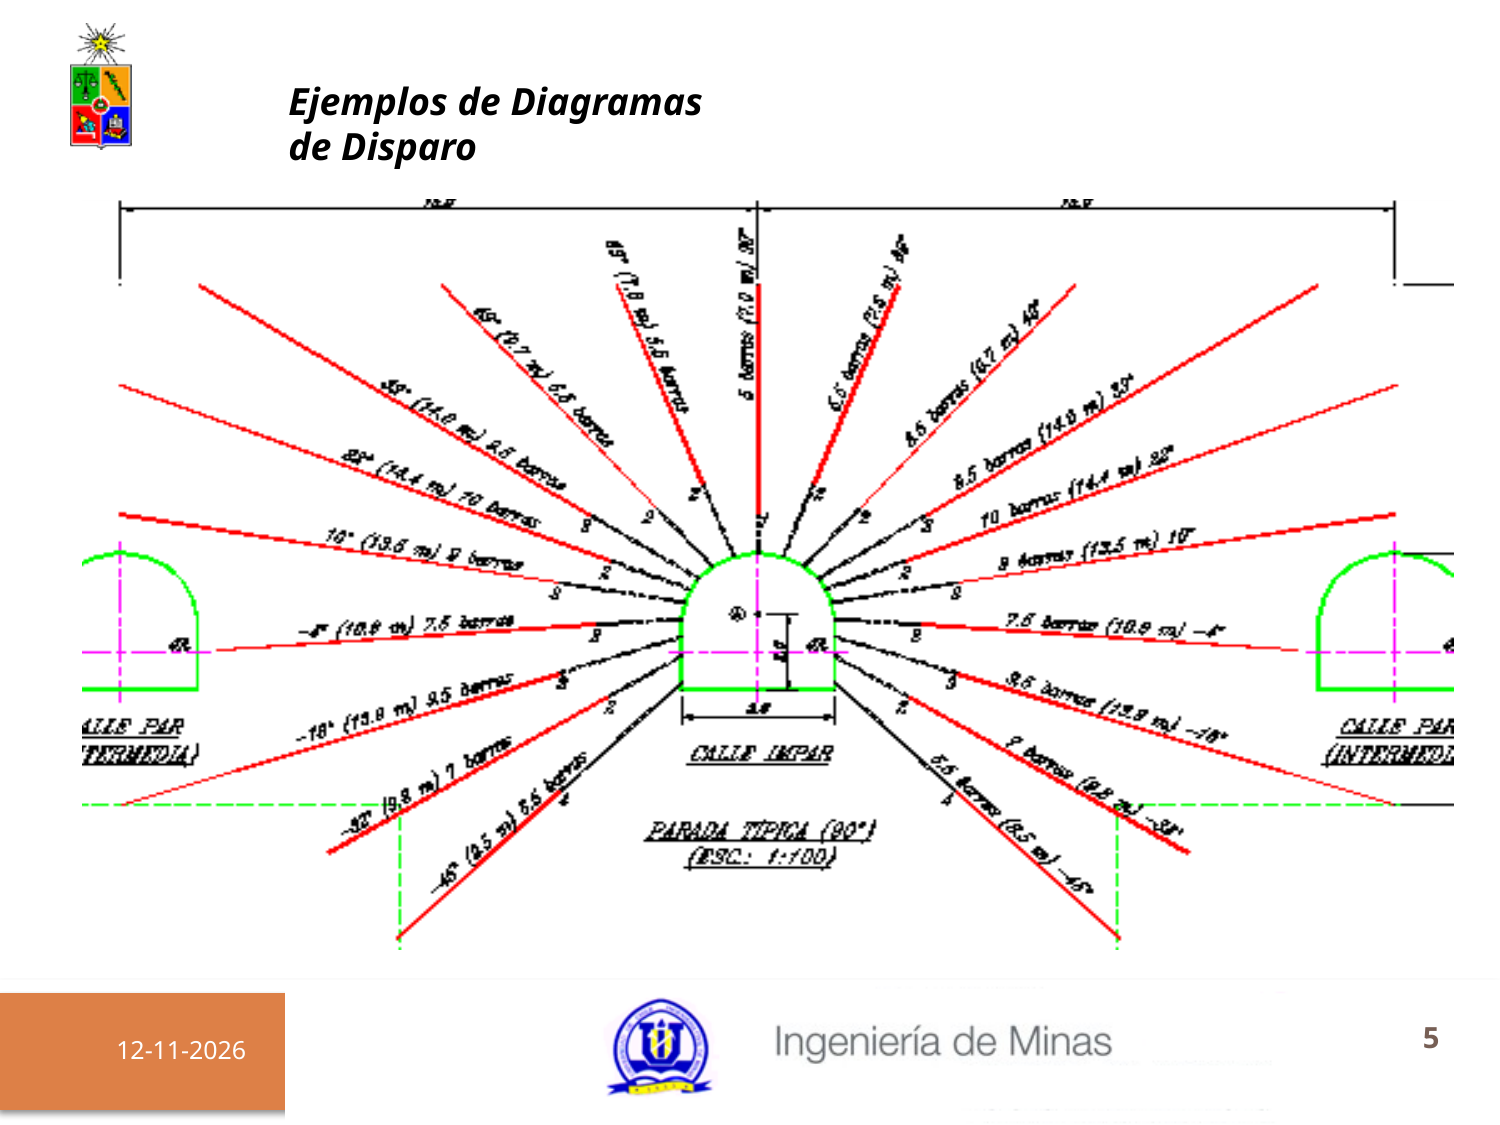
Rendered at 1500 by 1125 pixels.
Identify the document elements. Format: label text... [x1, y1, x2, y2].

text_box Ejemplos de Diagramas de Disparo [273, 70, 719, 175]
picture [285, 980, 1500, 1125]
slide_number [12, 995, 279, 1108]
picture [69, 23, 132, 151]
picture [81, 198, 1454, 950]
